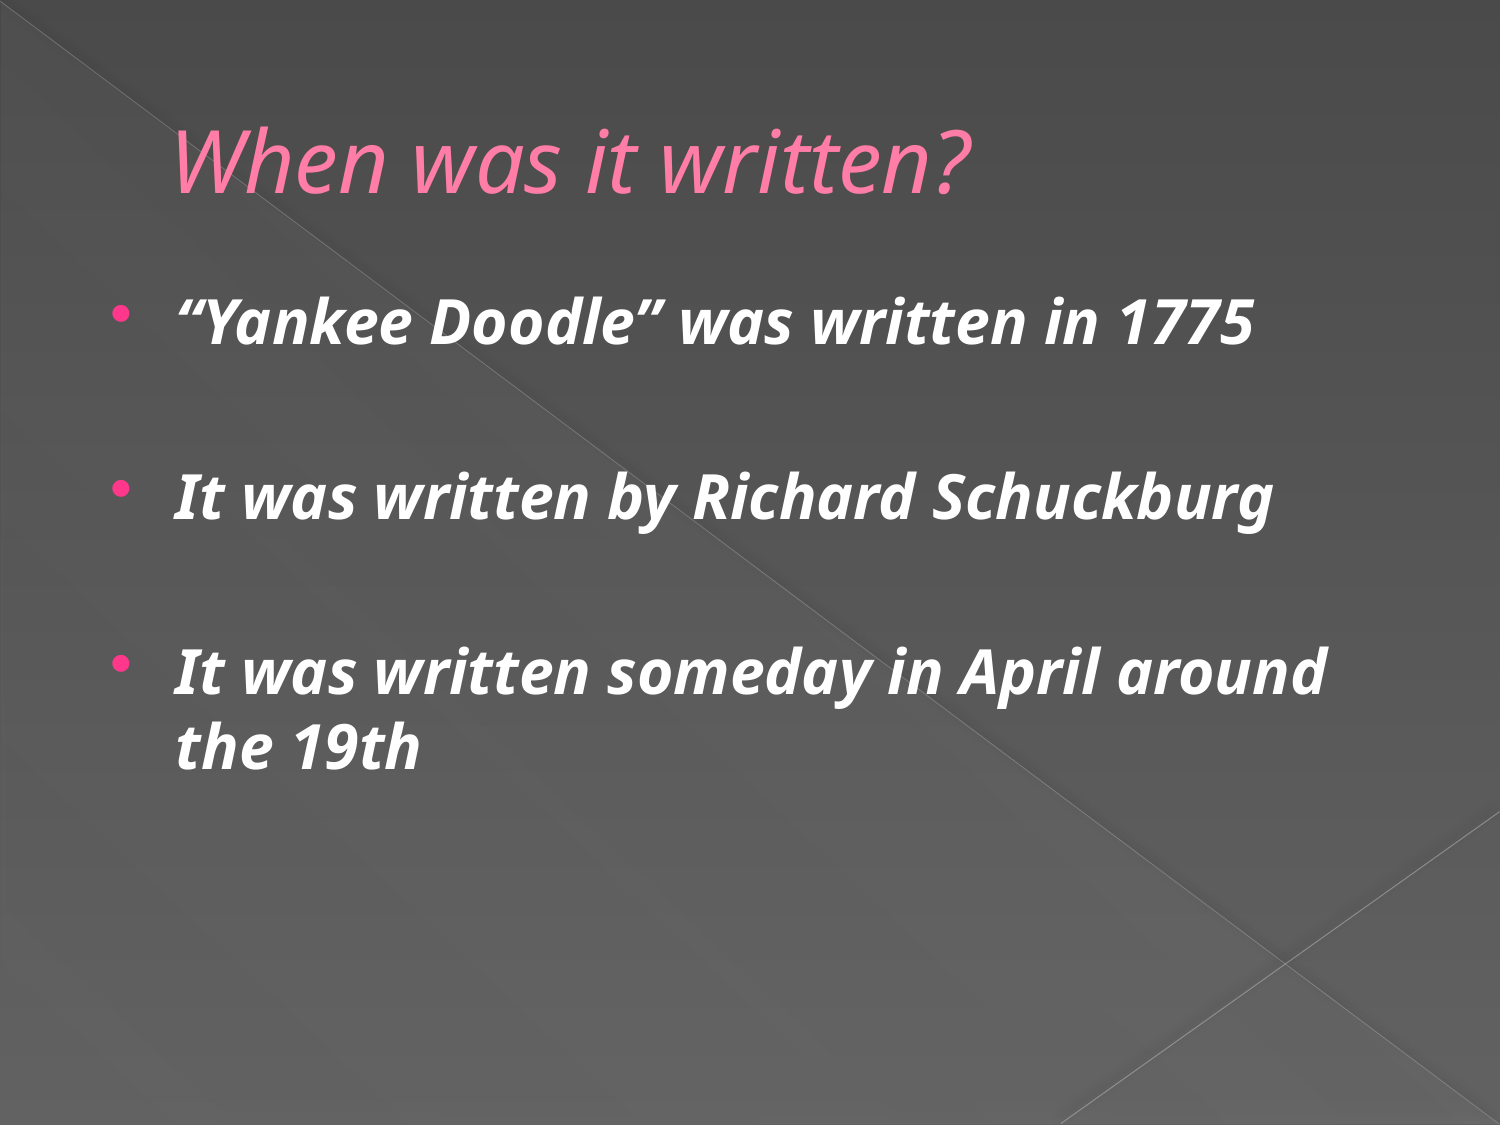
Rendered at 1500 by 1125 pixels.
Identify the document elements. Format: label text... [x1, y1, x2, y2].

title When was it written? [75, 43, 1425, 274]
list “Yankee Doodle” was written in 1775 It was written by Richard Schuckburg It was written someday in April around the 19th [87, 275, 1438, 1018]
